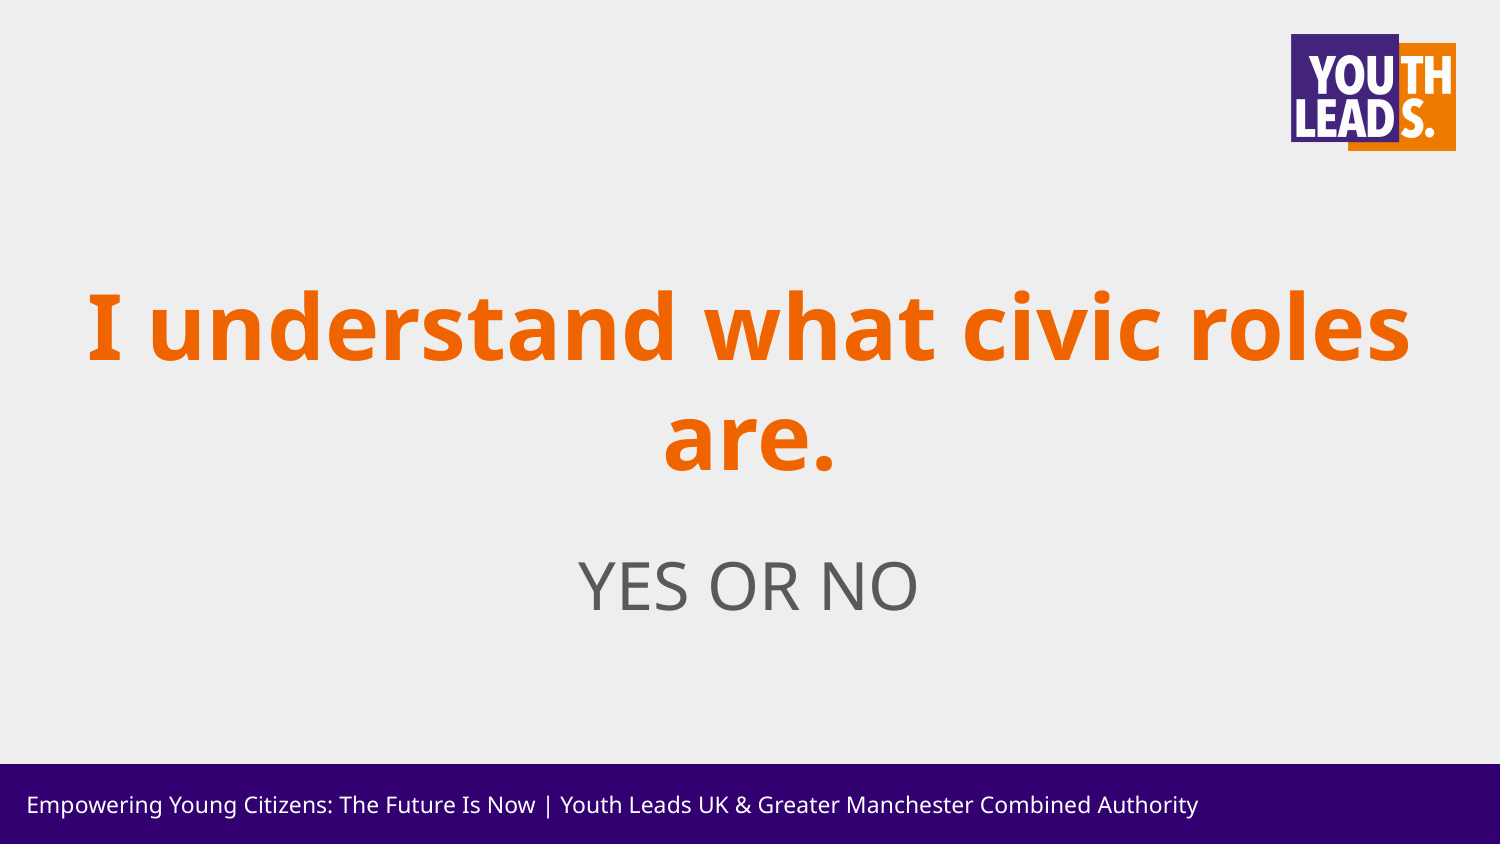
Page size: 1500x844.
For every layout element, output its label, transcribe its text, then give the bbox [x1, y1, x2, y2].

list YES OR NO [51, 517, 1449, 731]
title I understand what civic roles are. [51, 181, 1449, 504]
picture [1291, 34, 1456, 151]
